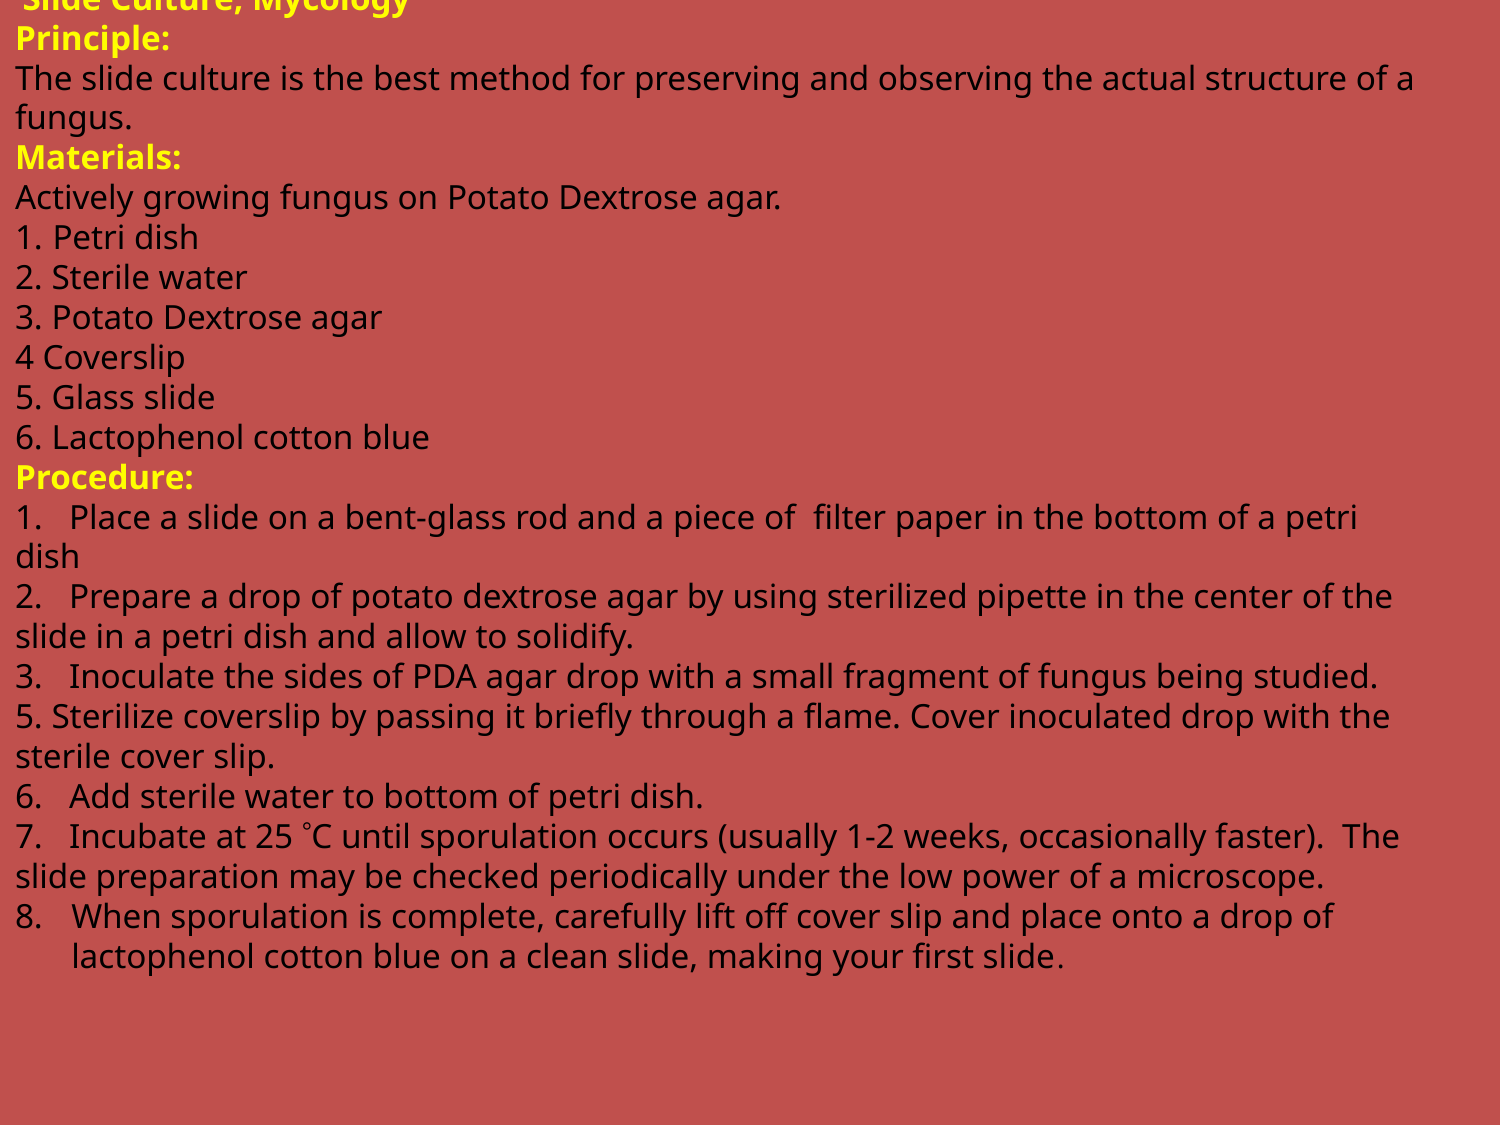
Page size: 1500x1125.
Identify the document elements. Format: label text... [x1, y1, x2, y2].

text_box Slide Culture; Mycology Principle: The slide culture is the best method for preserving and observing the actual structure of a fungus. Materials: Actively growing fungus on Potato Dextrose agar. Petri dish 2. Sterile water 3. Potato Dextrose agar 4 Coverslip 5. Glass slide 6. Lactophenol cotton blue Procedure: 1. Place a slide on a bent-glass rod and a piece of filter paper in the bottom of a petri dish 2. Prepare a drop of potato dextrose agar by using sterilized pipette in the center of the slide in a petri dish and allow to solidify. 3. Inoculate the sides of PDA agar drop with a small fragment of fungus being studied. 5. Sterilize coverslip by passing it briefly through a flame. Cover inoculated drop with the sterile cover slip. 6. Add sterile water to bottom of petri dish. 7. Incubate at 25 C until sporulation occurs (usually 1-2 weeks, occasionally faster). The slide preparation may be checked periodically under the low power of a microscope. When sporulation is complete, carefully lift off cover slip and place onto a drop of lactophenol cotton blue on a clean slide, making your first slide. [0, 0, 1500, 1125]
